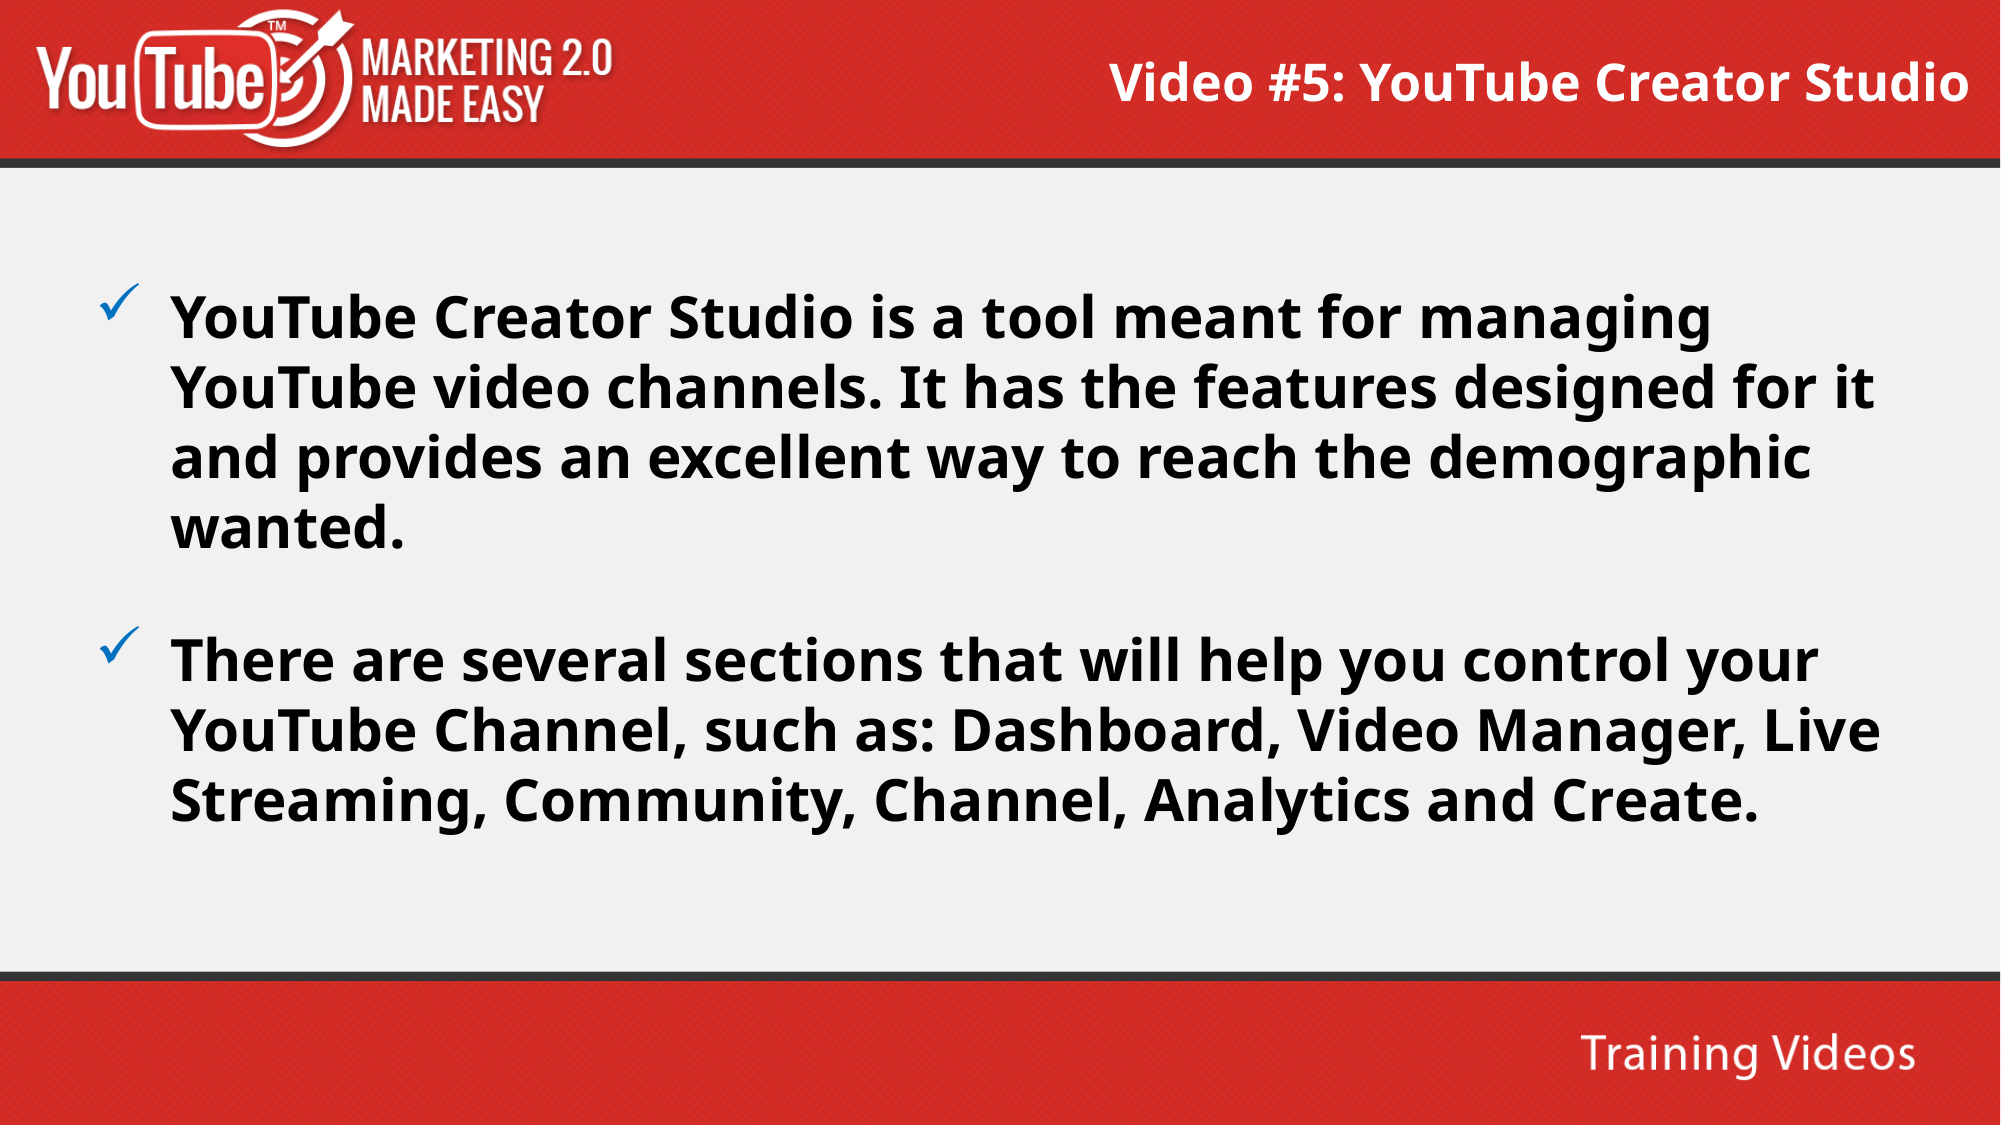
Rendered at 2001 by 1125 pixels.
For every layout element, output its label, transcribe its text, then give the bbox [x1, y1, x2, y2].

text_box Video #5: YouTube Creator Studio [855, 41, 1986, 119]
picture [0, 0, 2001, 1125]
text_box YouTube Creator Studio is a tool meant for managing YouTube video channels. It has the features designed for it and provides an excellent way to reach the demographic wanted. [80, 272, 1953, 567]
text_box There are several sections that will help you control your YouTube Channel, such as: Dashboard, Video Manager, Live Streaming, Community, Channel, Analytics and Create. [80, 615, 1953, 841]
